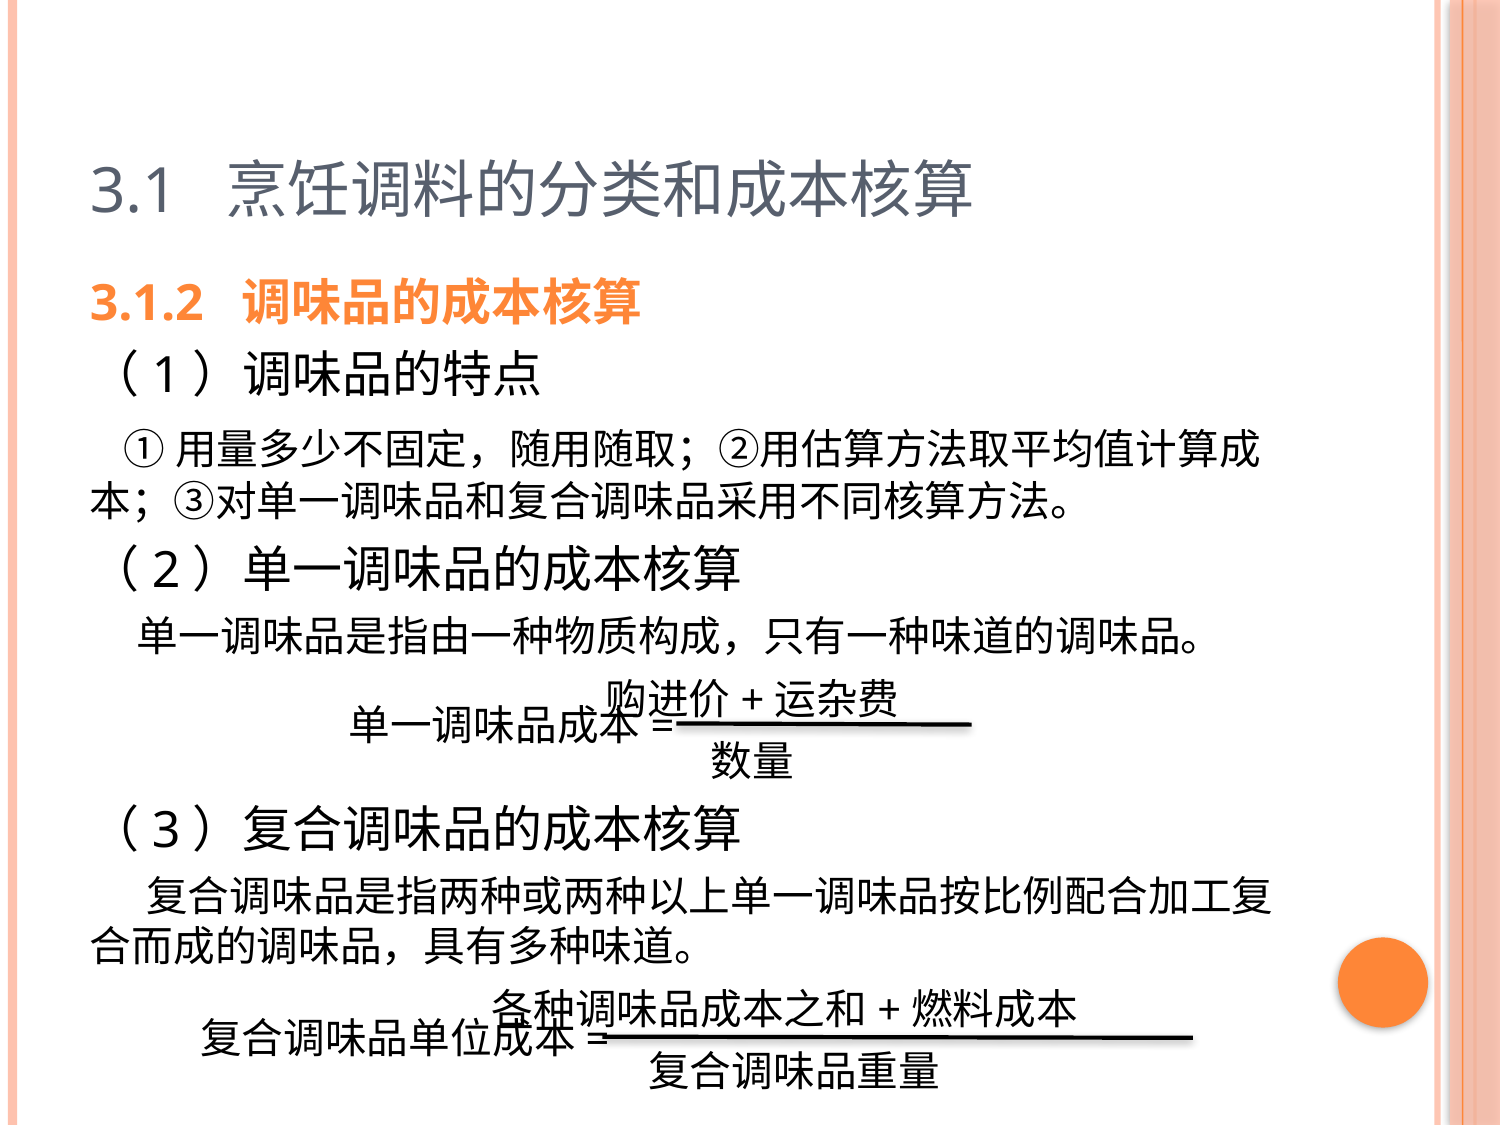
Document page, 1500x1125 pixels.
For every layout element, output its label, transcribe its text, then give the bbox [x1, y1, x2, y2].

text_box 复合调味品单位成本= [185, 1004, 636, 1070]
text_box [675, 722, 973, 726]
title 3.1 烹饪调料的分类和成本核算 [75, 45, 1300, 233]
text_box 单一调味品成本= [333, 691, 784, 757]
list 3.1.2 调味品的成本核算 （1）调味品的特点 ①用量多少不固定，随用随取；②用估算方法取平均值计算成本；③对单一调味品和复合调味品采用不同核算方法。 （2）单一调味品的成本核算 单一调味品是指由一种物质构成，只有一种味道的调味品。 购进价+运杂费 数量 （3）复合调味品的成本核算 复合调味品是指两种或两种以上单一调味品按比例配合加工复合而成的调味品，具有多种味道。 各种调味品成本之和+燃料成本 复合调味品重量 [74, 262, 1301, 1063]
